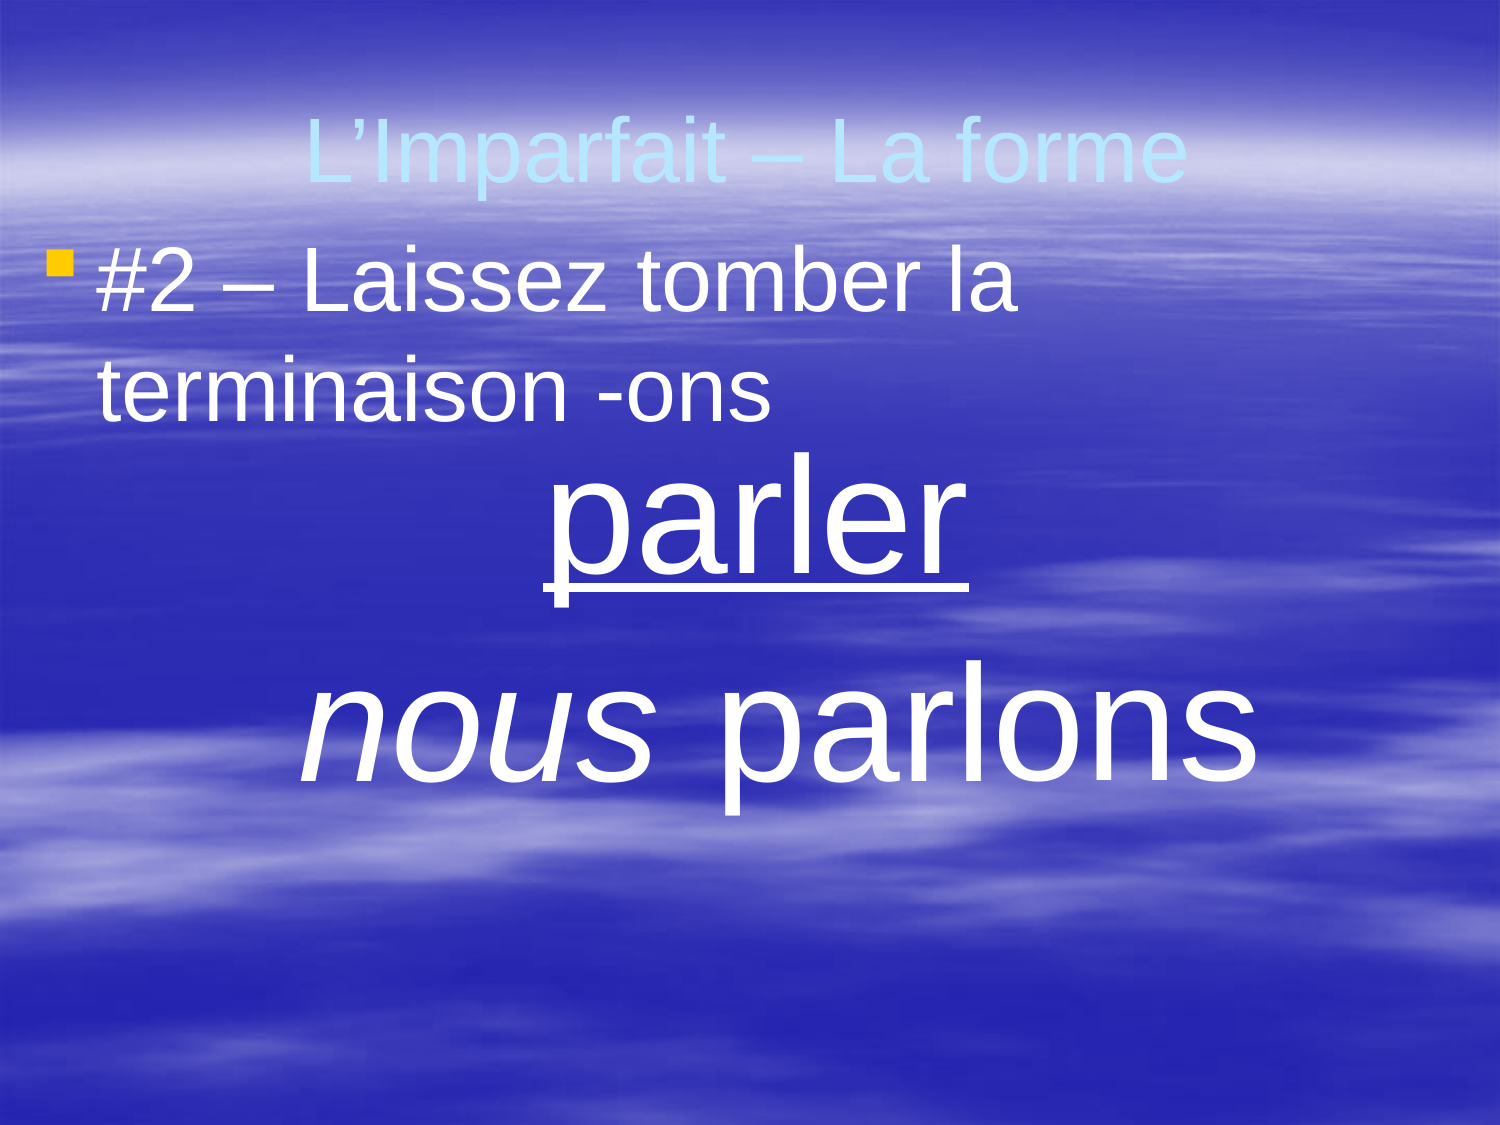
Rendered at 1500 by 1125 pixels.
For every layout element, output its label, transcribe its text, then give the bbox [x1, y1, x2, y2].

text_box parler [487, 399, 1025, 615]
text_box ons [978, 606, 1500, 822]
title L’Imparfait – La forme [49, 37, 1446, 212]
text_box nous [137, 607, 675, 823]
list #2 – Laissez tomber la terminaison -ons [24, 212, 1475, 513]
text_box parl [699, 615, 1413, 823]
